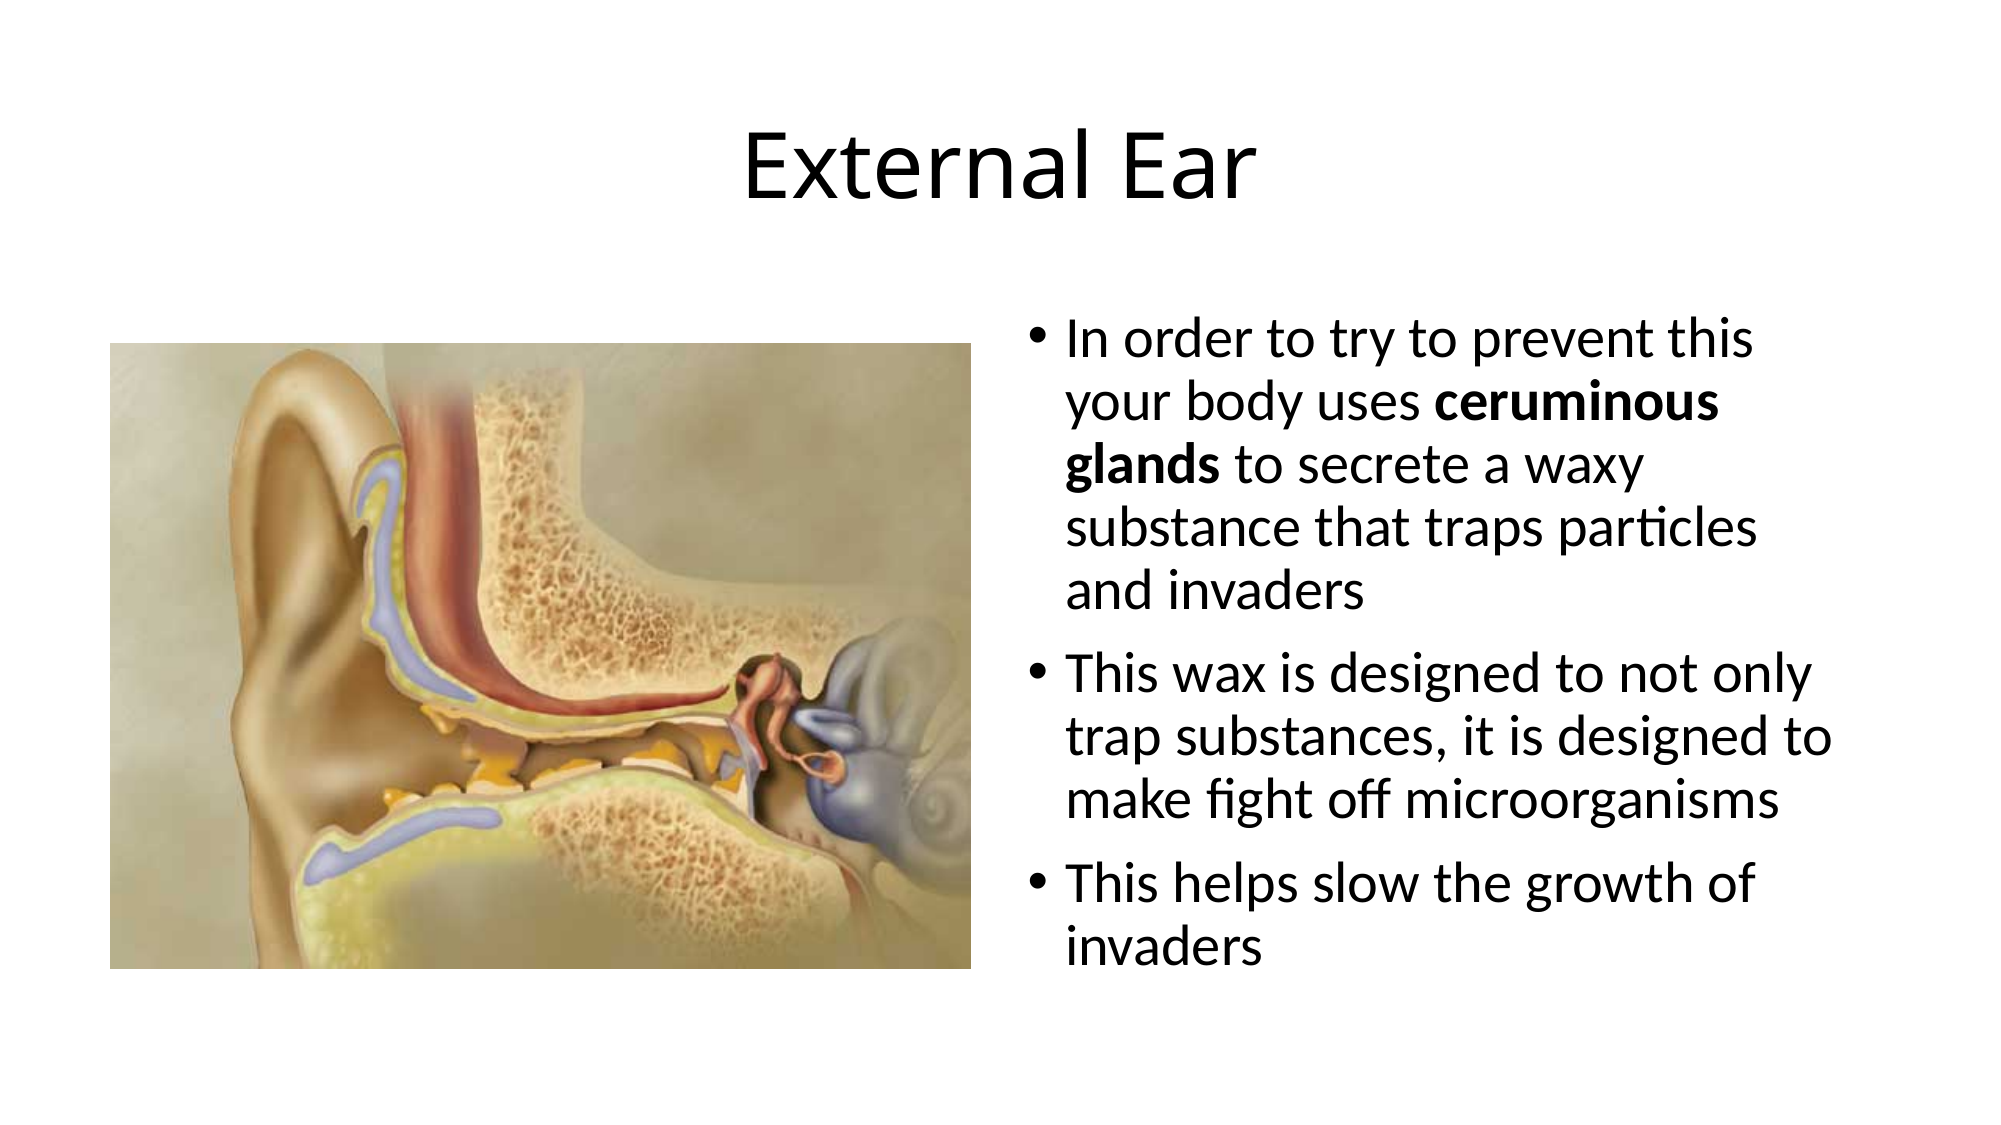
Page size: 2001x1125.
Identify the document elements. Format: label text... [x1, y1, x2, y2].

title External Ear [137, 59, 1863, 278]
picture [110, 343, 971, 969]
list In order to try to prevent this your body uses ceruminous glands to secrete a waxy substance that traps particles and invaders This wax is designed to not only trap substances, it is designed to make fight off microorganisms This helps slow the growth of invaders [1012, 299, 1863, 1014]
